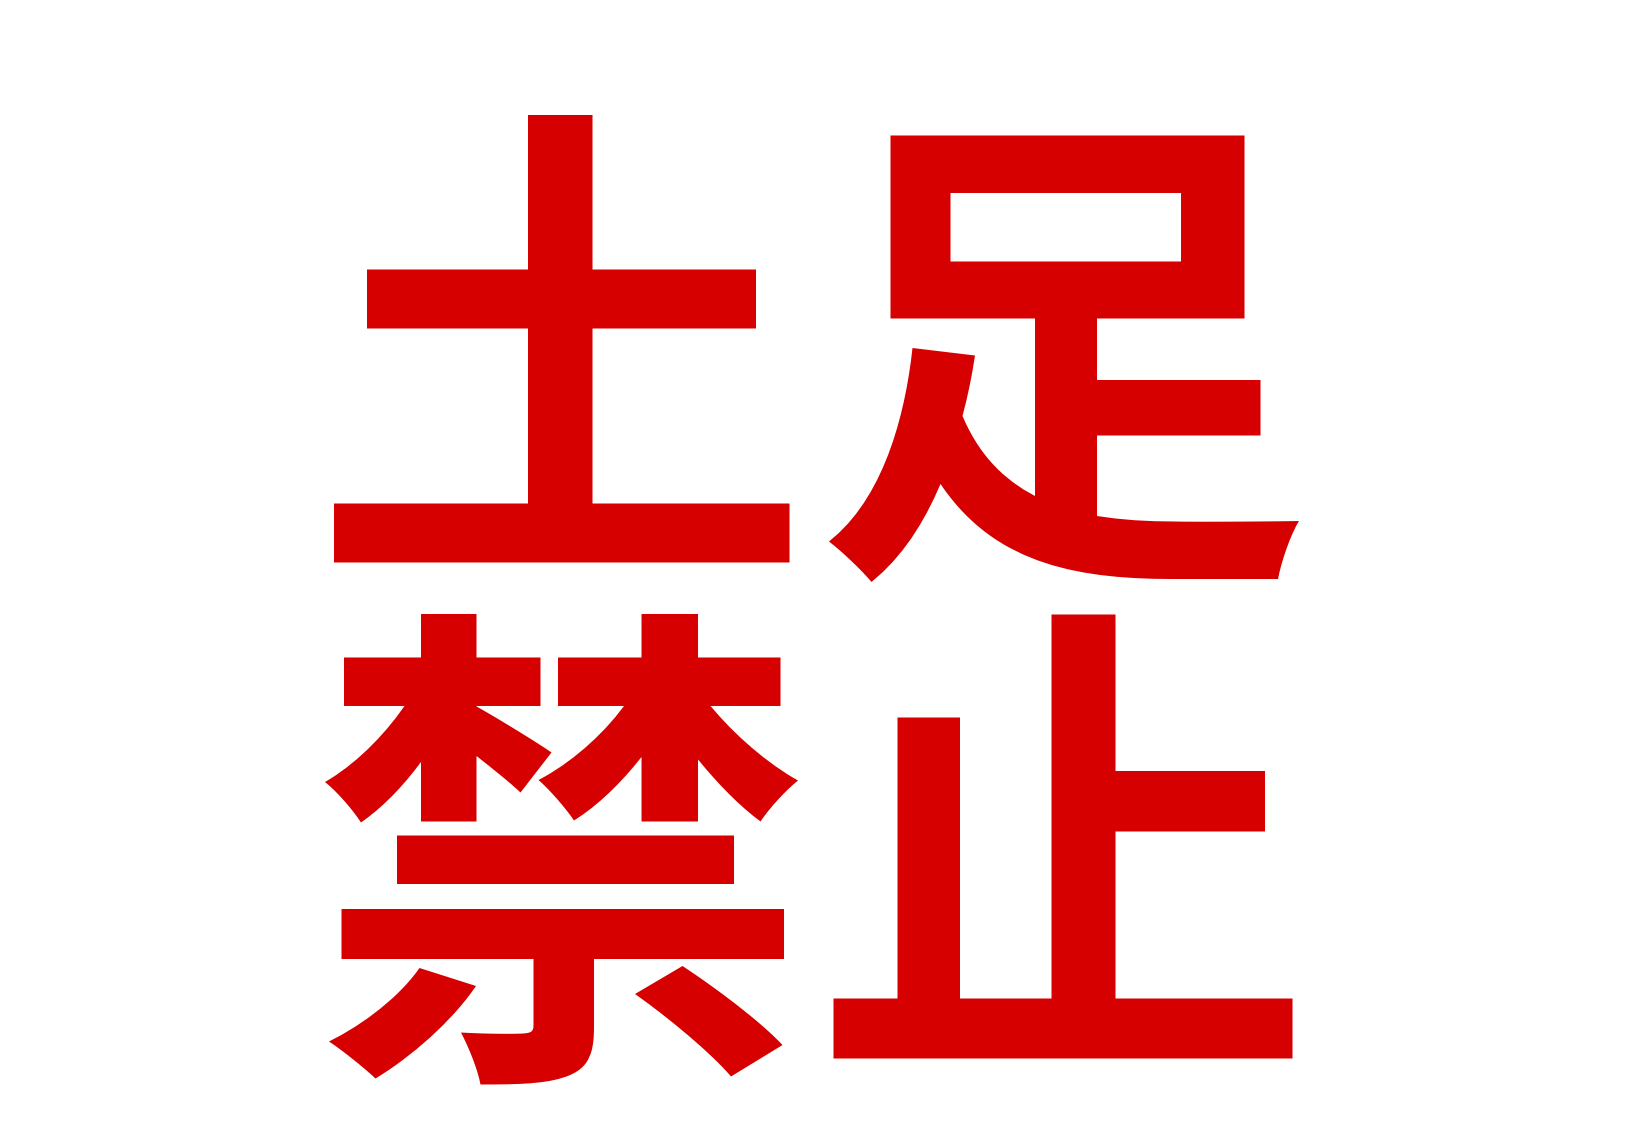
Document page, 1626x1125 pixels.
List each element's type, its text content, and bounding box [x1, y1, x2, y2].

text_box 土足 禁止 [0, 132, 1625, 1125]
